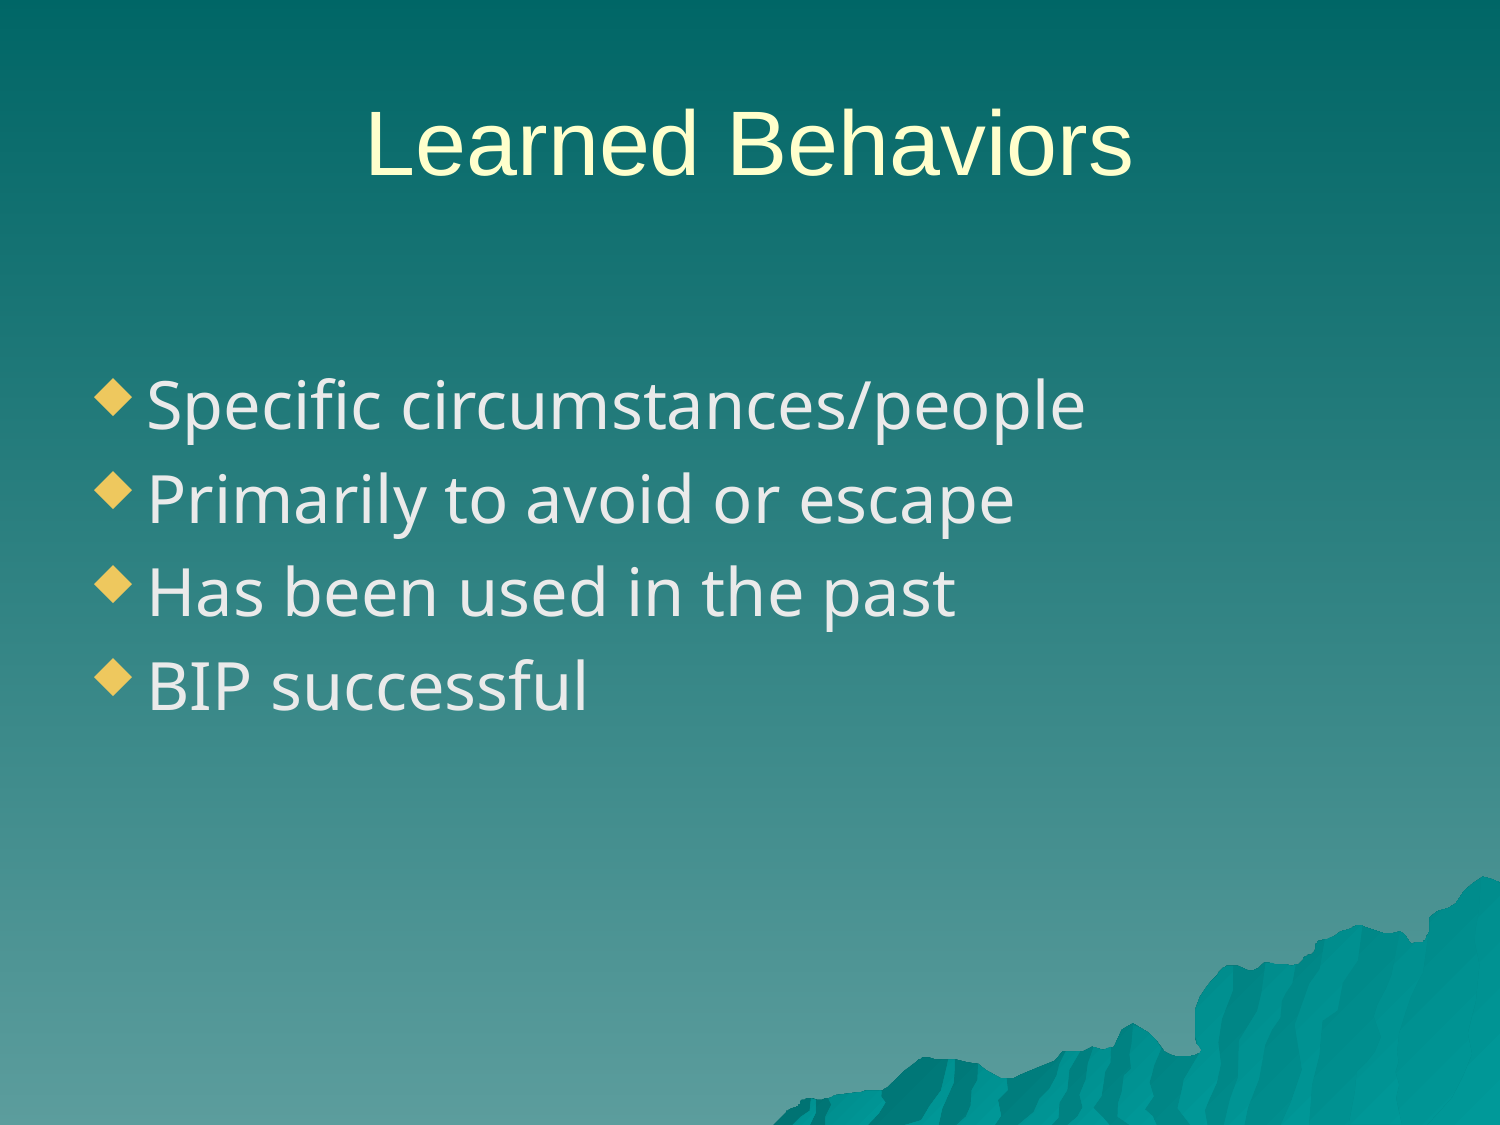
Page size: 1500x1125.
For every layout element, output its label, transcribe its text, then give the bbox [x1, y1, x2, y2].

list Specific circumstances/people Primarily to avoid or escape Has been used in the past BIP successful [74, 262, 1426, 1006]
title Learned Behaviors [74, 45, 1426, 233]
